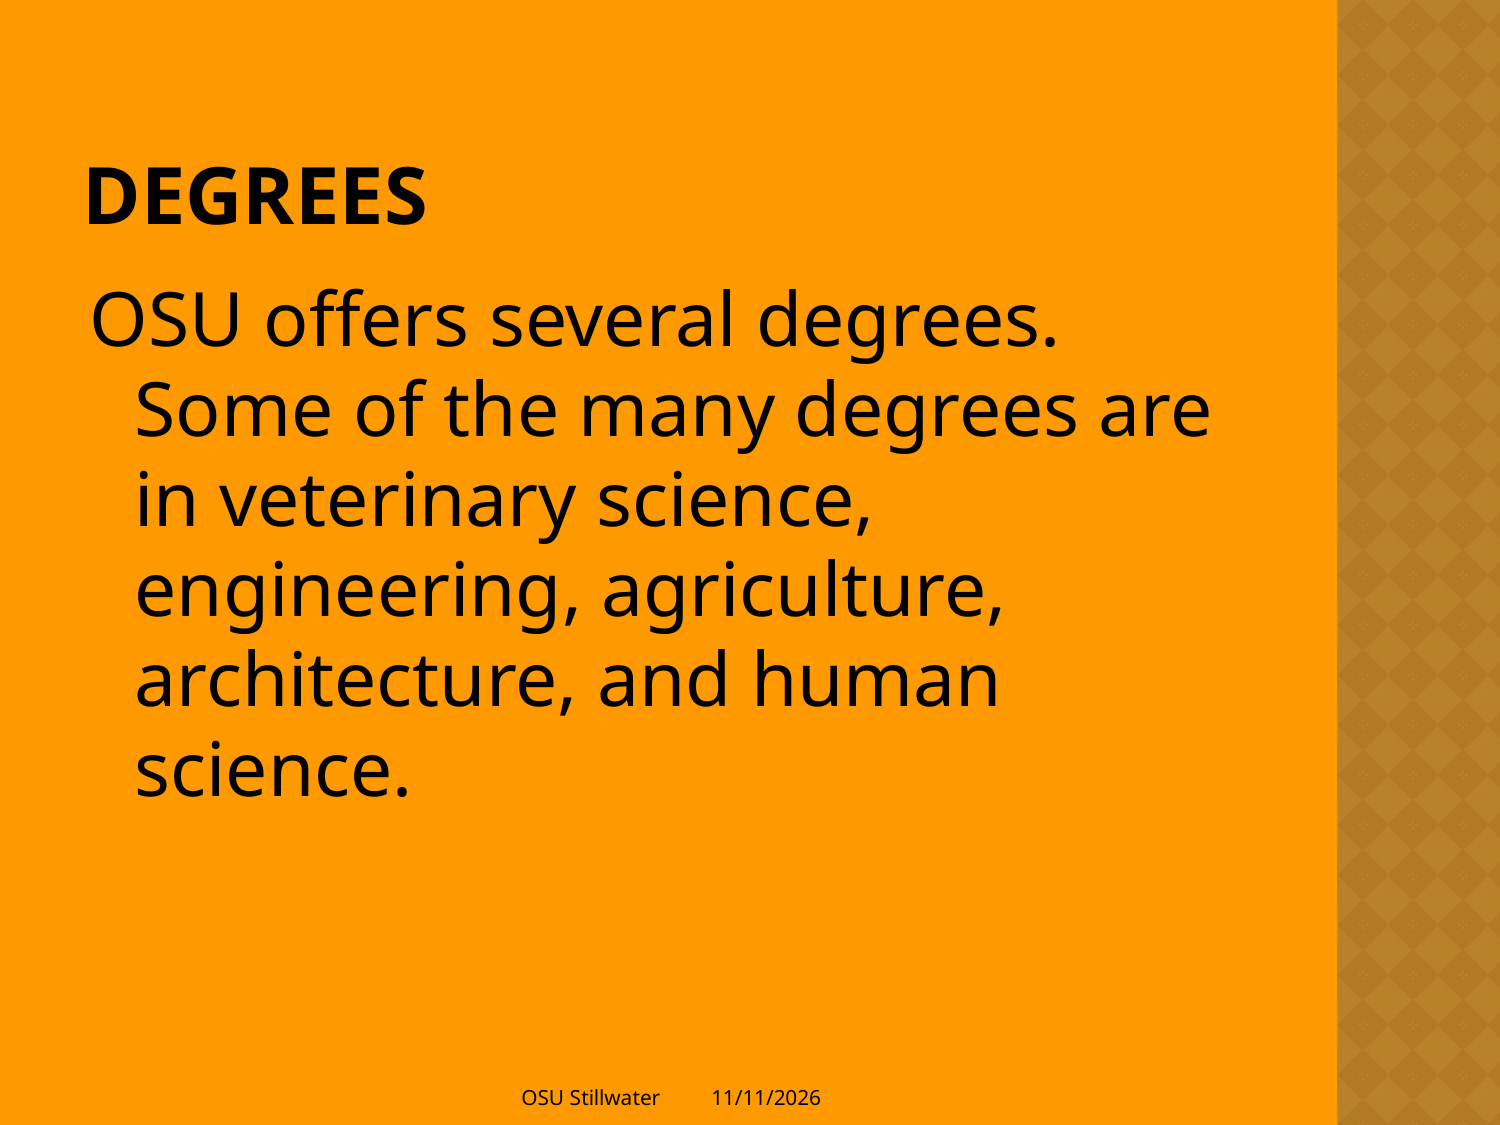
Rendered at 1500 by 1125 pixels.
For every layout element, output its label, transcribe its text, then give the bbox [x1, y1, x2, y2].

title DEGREES [75, 52, 1263, 240]
list OSU offers several degrees. Some of the many degrees are in veterinary science, engineering, agriculture, architecture, and human science. [75, 264, 1263, 1059]
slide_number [696, 1075, 1025, 1113]
footer OSU Stillwater [75, 1075, 675, 1114]
